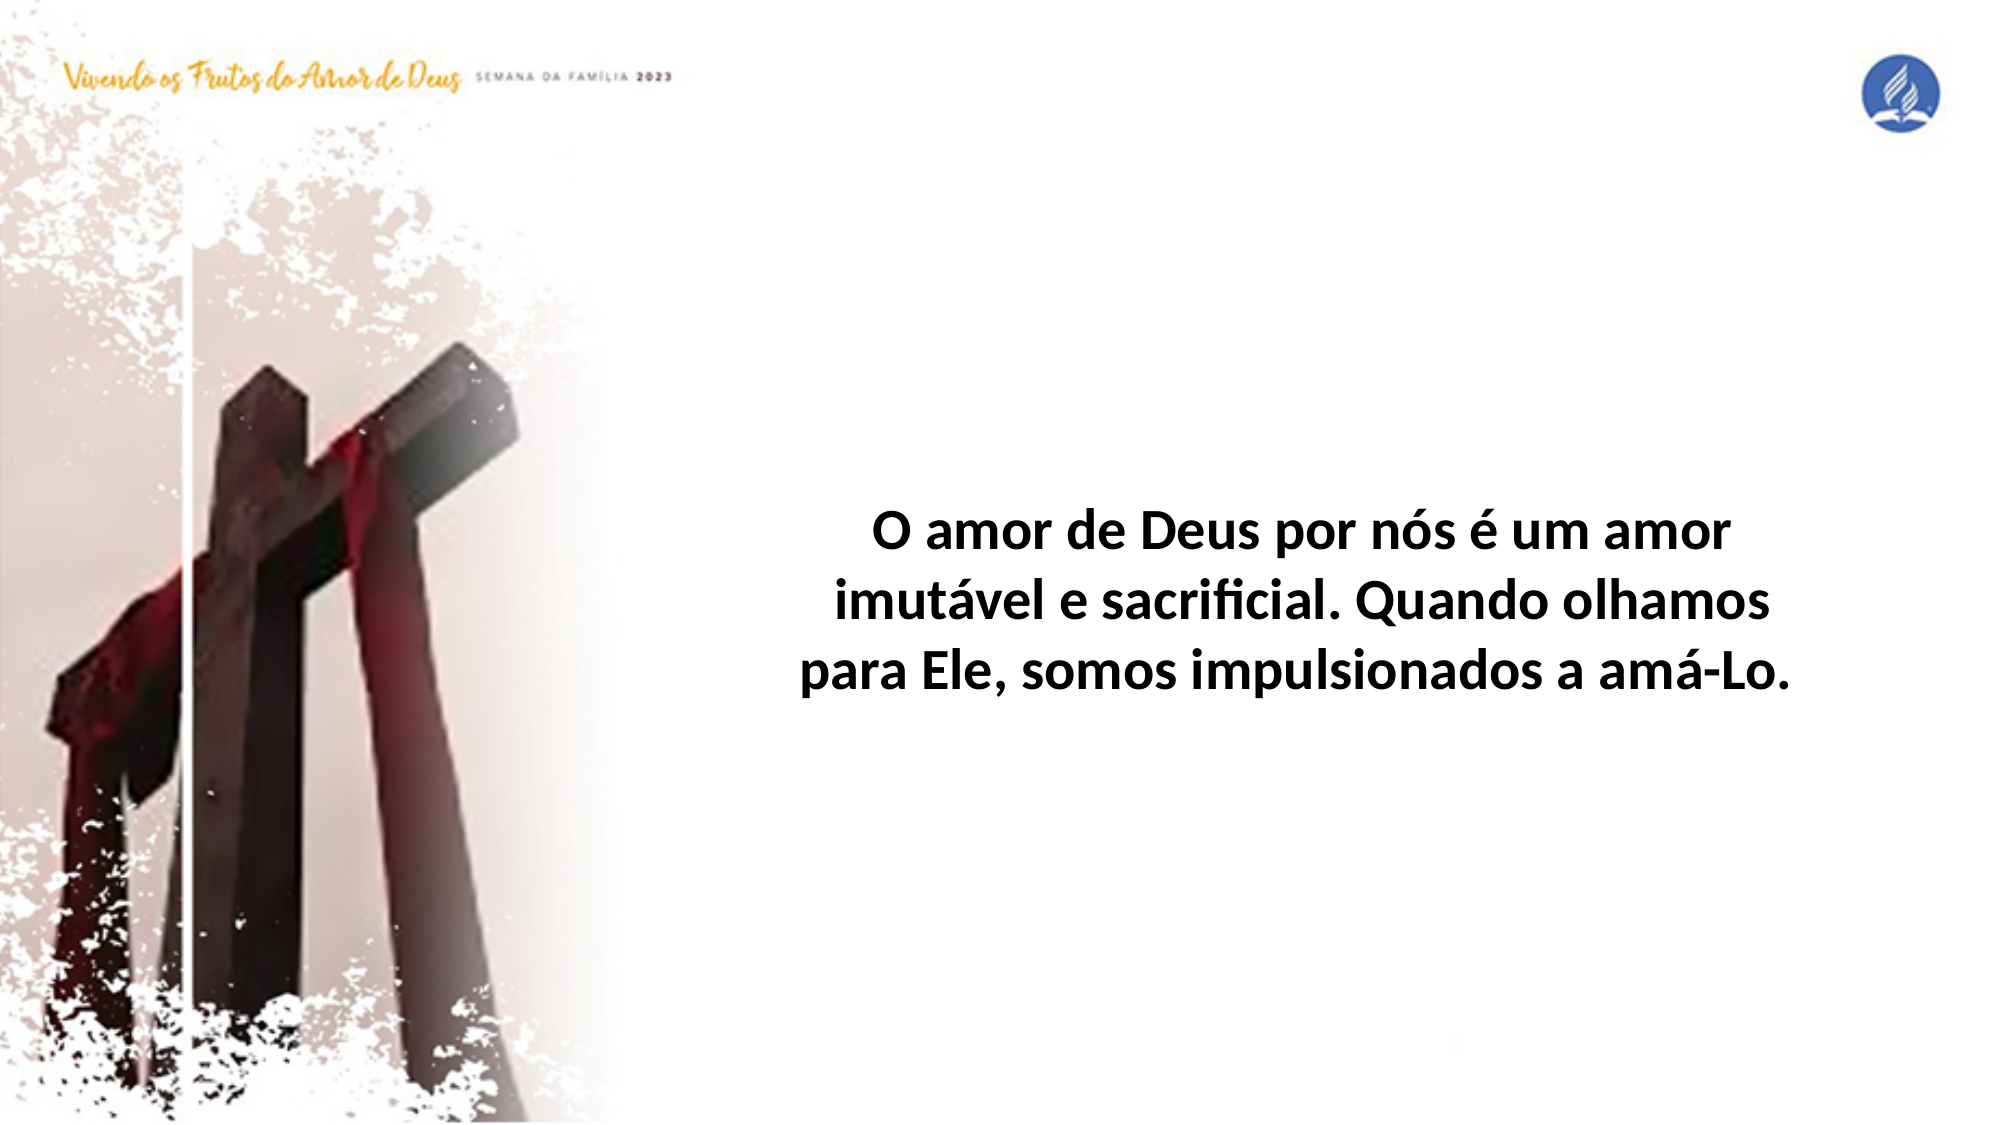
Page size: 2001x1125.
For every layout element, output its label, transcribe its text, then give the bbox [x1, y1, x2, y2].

text_box O amor de Deus por nós é um amor imutável e sacrificial. Quando olhamos para Ele, somos impulsionados a amá-Lo. [781, 483, 1825, 709]
picture [0, 0, 2001, 1125]
